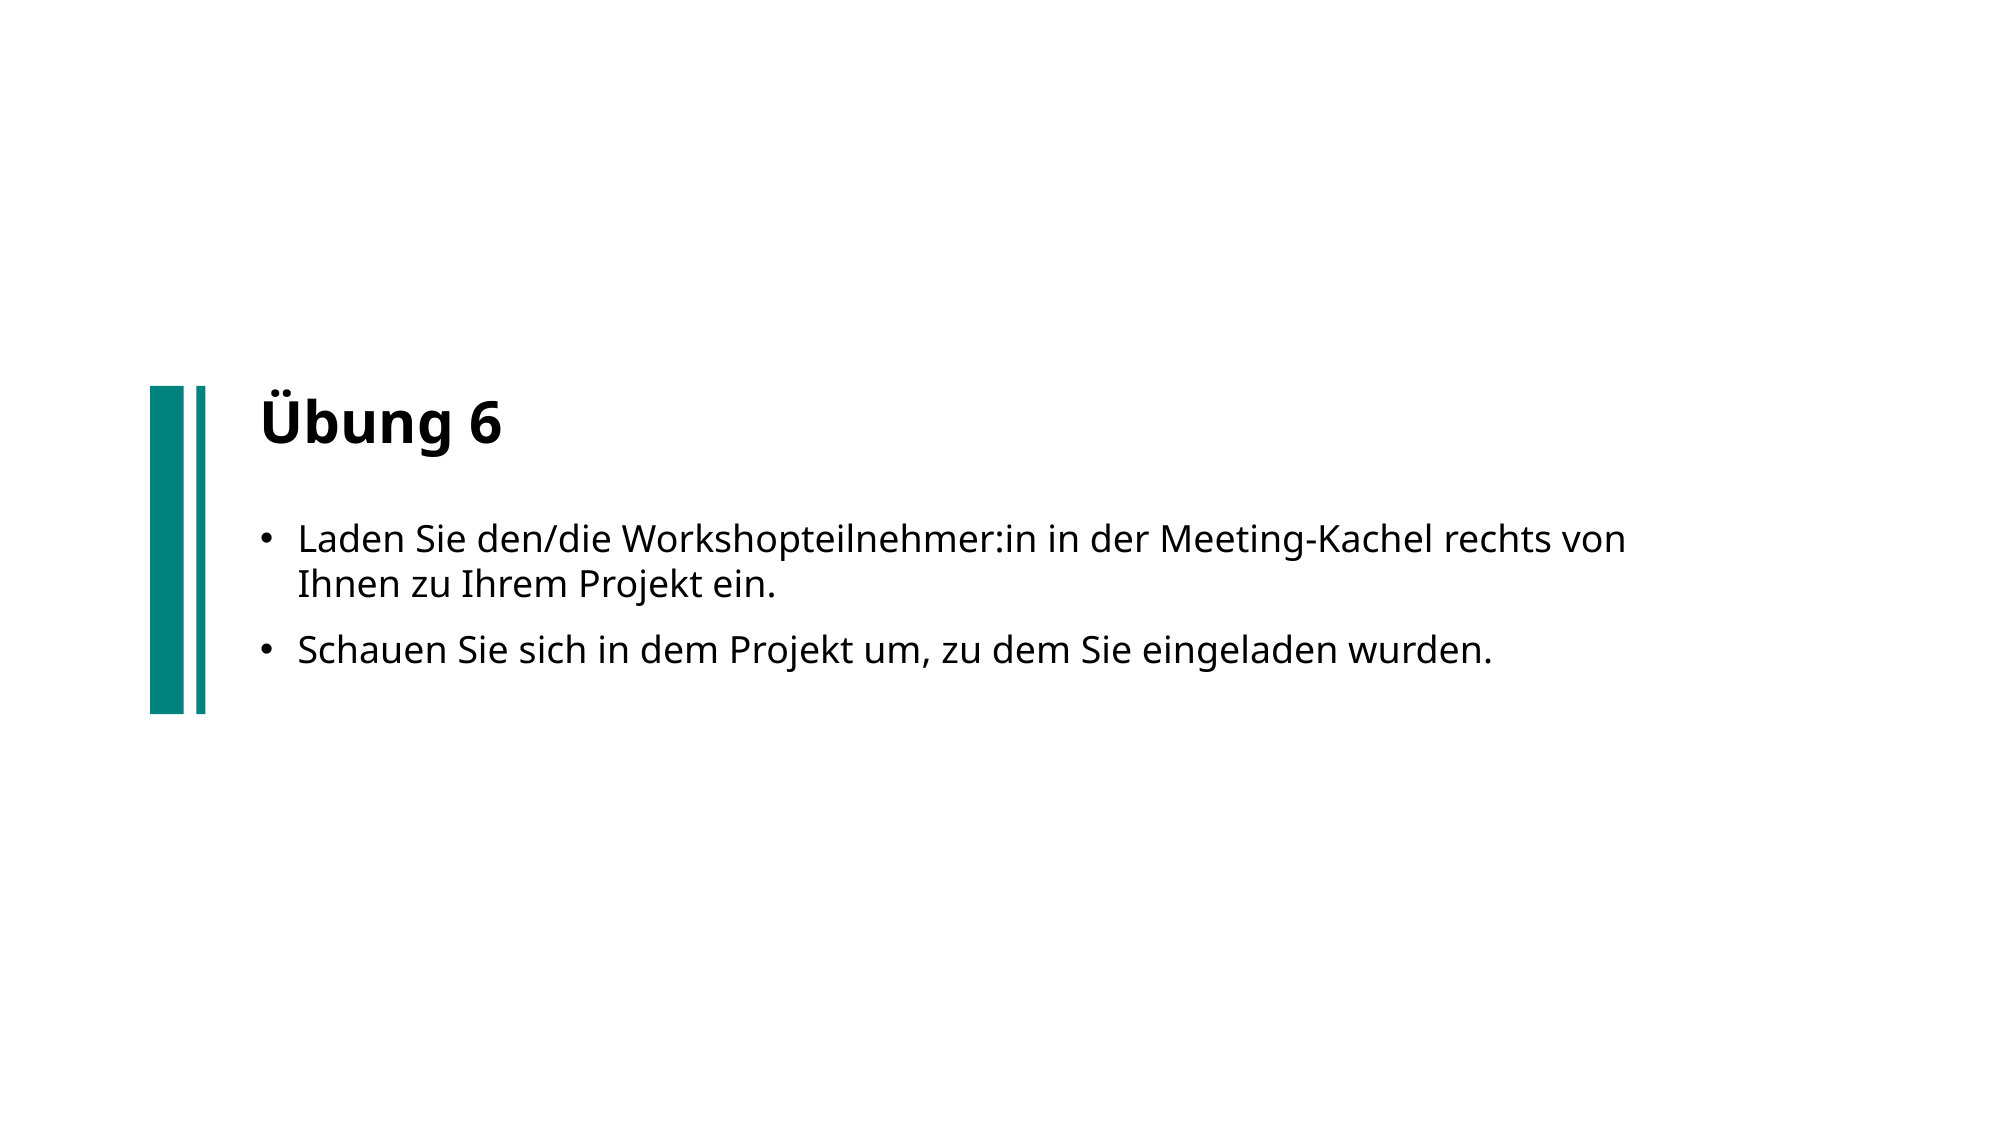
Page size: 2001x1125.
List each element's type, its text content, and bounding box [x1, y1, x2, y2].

text_box Übung 6 [245, 385, 882, 472]
text_box [149, 385, 185, 715]
text_box [195, 385, 206, 715]
list Laden Sie den/die Workshopteilnehmer:in in der Meeting-Kachel rechts von Ihnen zu Ihrem Projekt ein. Schauen Sie sich in dem Projekt um, zu dem Sie eingeladen wurden. [245, 507, 1720, 715]
